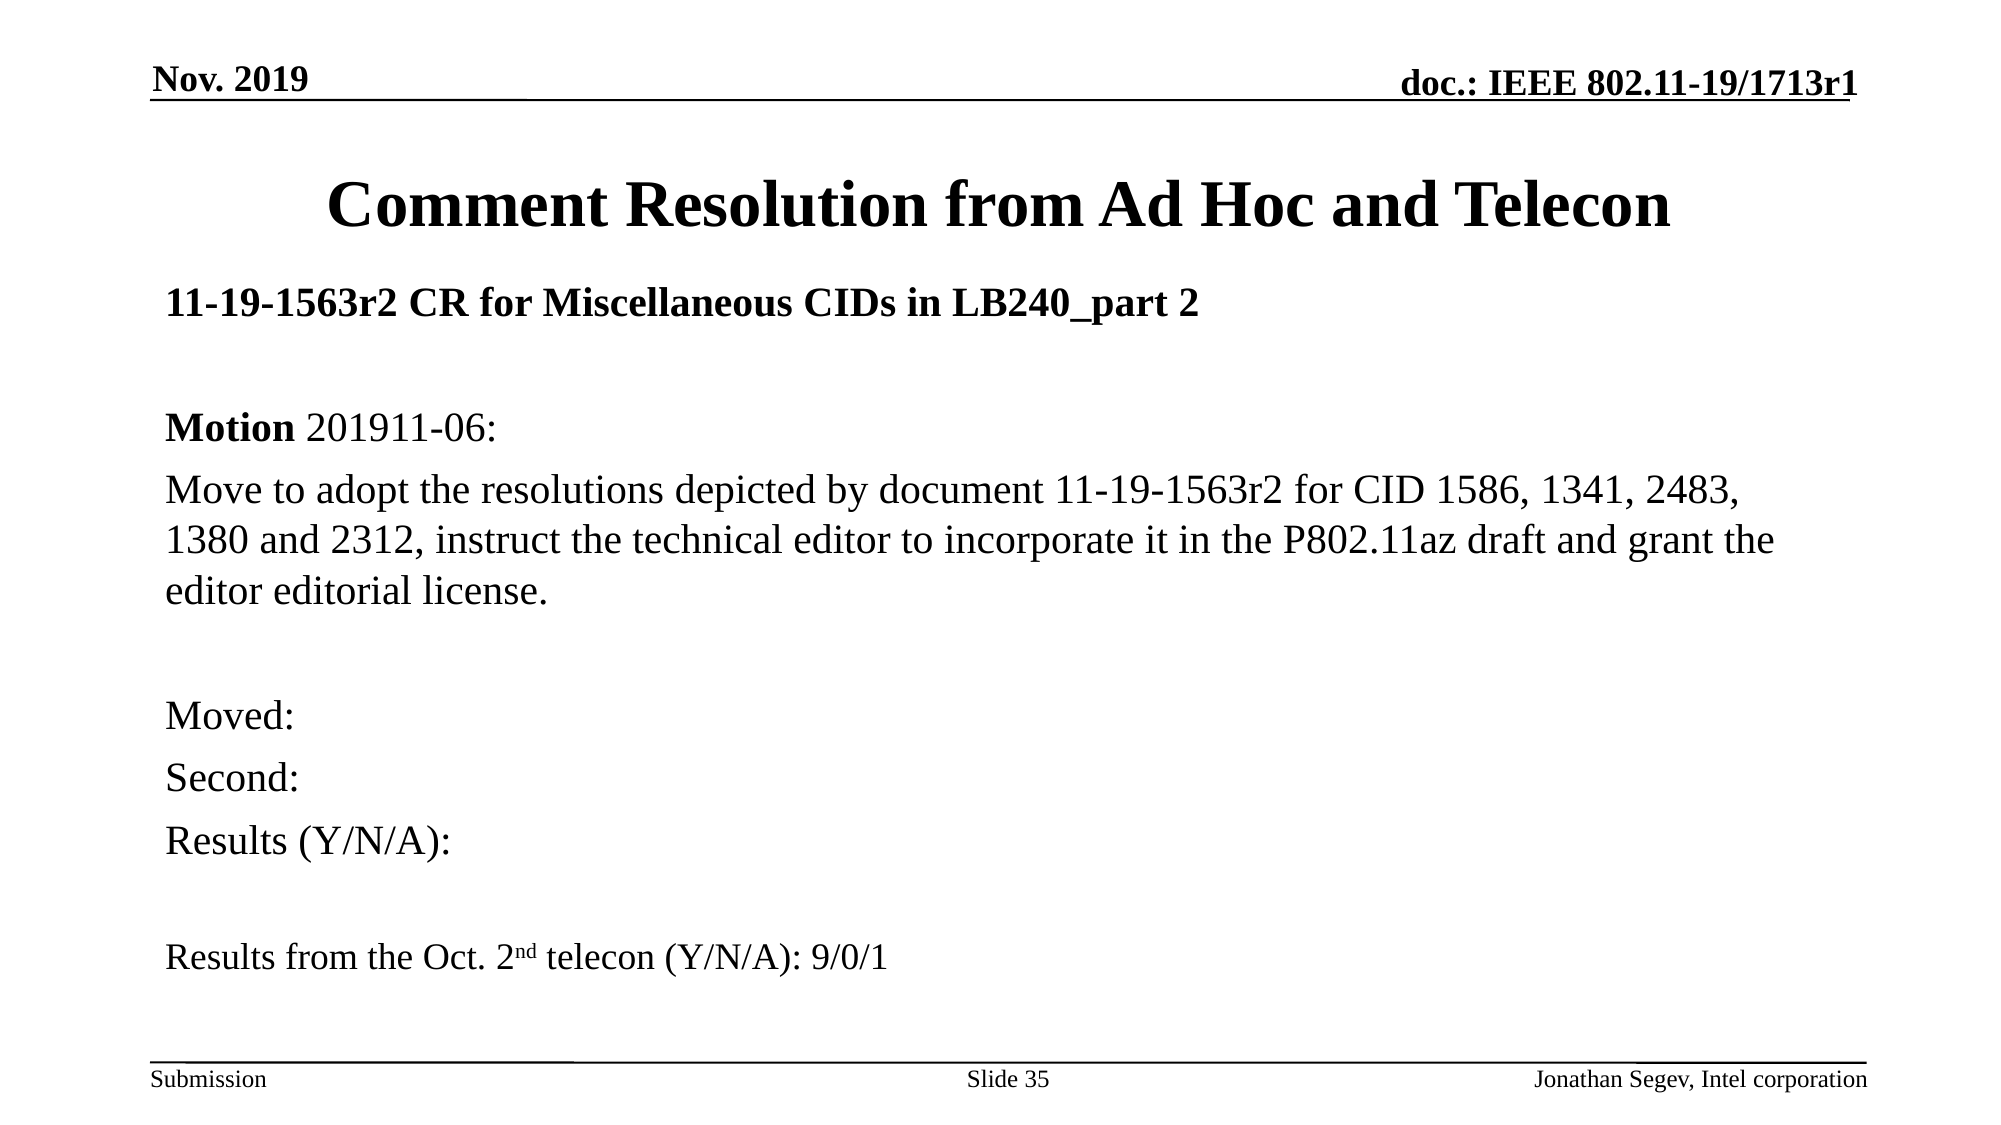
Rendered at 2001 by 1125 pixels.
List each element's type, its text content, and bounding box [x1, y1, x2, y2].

list 11-19-1563r2 CR for Miscellaneous CIDs in LB240_part 2 Motion 201911-06: Move to adopt the resolutions depicted by document 11-19-1563r2 for CID 1586, 1341, 2483, 1380 and 2312, instruct the technical editor to incorporate it in the P802.11az draft and grant the editor editorial license. Moved: Second: Results (Y/N/A): Results from the Oct. 2nd telecon (Y/N/A): 9/0/1 [149, 266, 1850, 1000]
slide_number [152, 54, 563, 100]
footer Jonathan Segev, Intel corporation [1171, 1061, 1869, 1093]
title Comment Resolution from Ad Hoc and Telecon [149, 112, 1850, 266]
slide_number Slide 35 [950, 1061, 1067, 1123]
